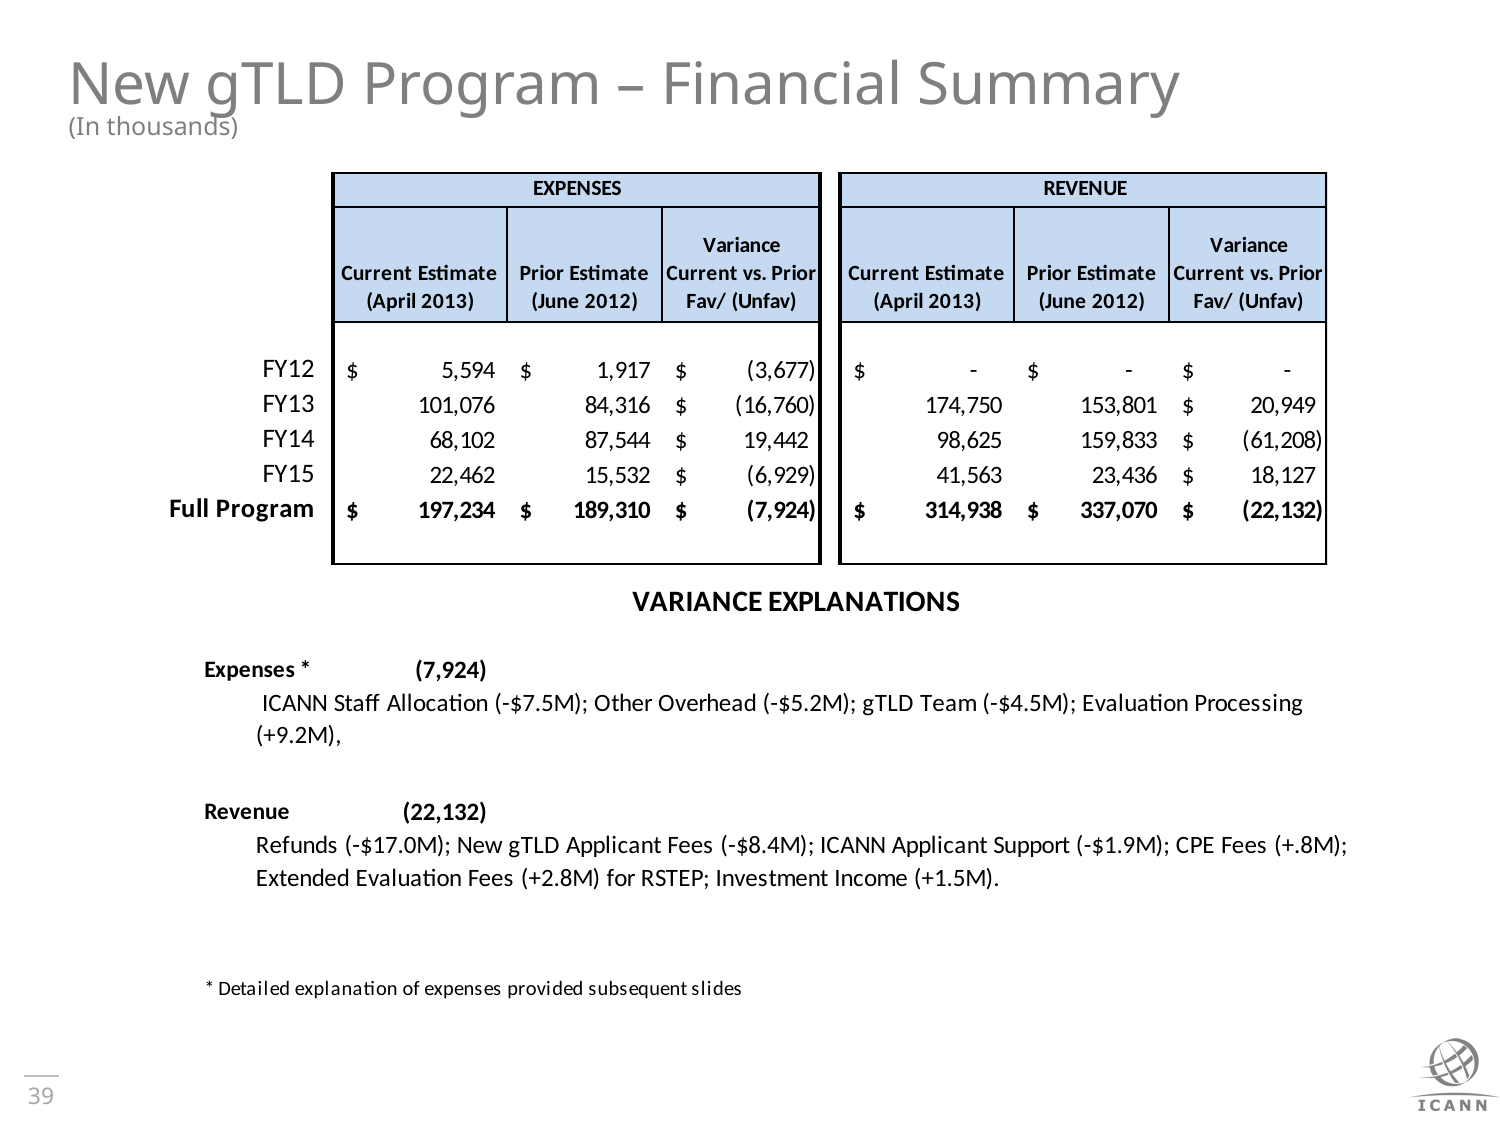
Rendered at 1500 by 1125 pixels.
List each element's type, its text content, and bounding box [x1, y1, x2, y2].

picture [199, 585, 1392, 1007]
picture [1409, 1038, 1500, 1111]
title New gTLD Program – Financial Summary (In thousands) [54, 52, 1388, 161]
picture [159, 172, 1329, 567]
